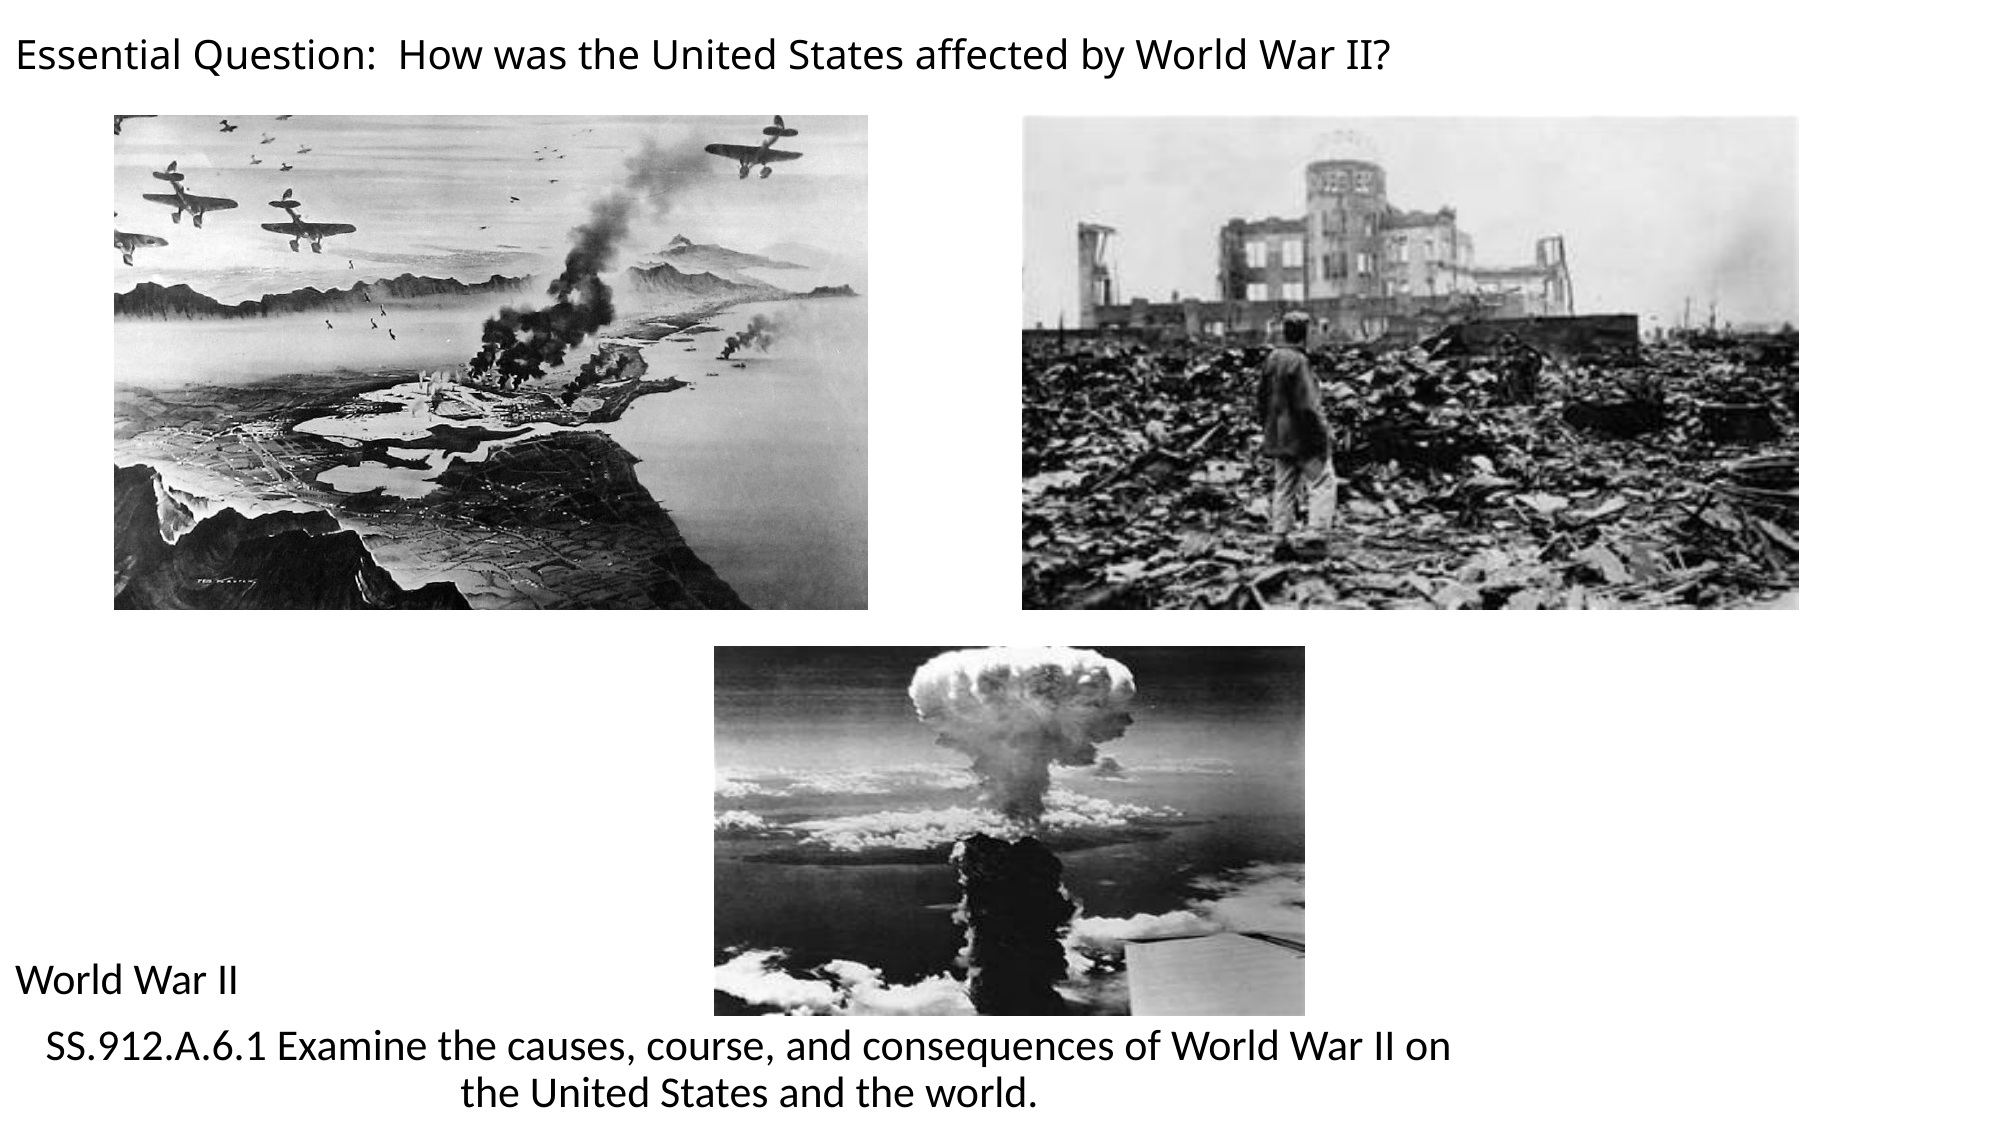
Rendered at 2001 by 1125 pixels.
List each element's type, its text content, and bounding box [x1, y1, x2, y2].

title Essential Question: How was the United States affected by World War II? [0, 0, 1500, 86]
picture [114, 115, 868, 610]
picture [1022, 115, 1799, 610]
subtitle World War II SS.912.A.6.1 Examine the causes, course, and consequences of World War II on the United States and the world. [0, 949, 1500, 1125]
picture [714, 646, 1305, 1016]
